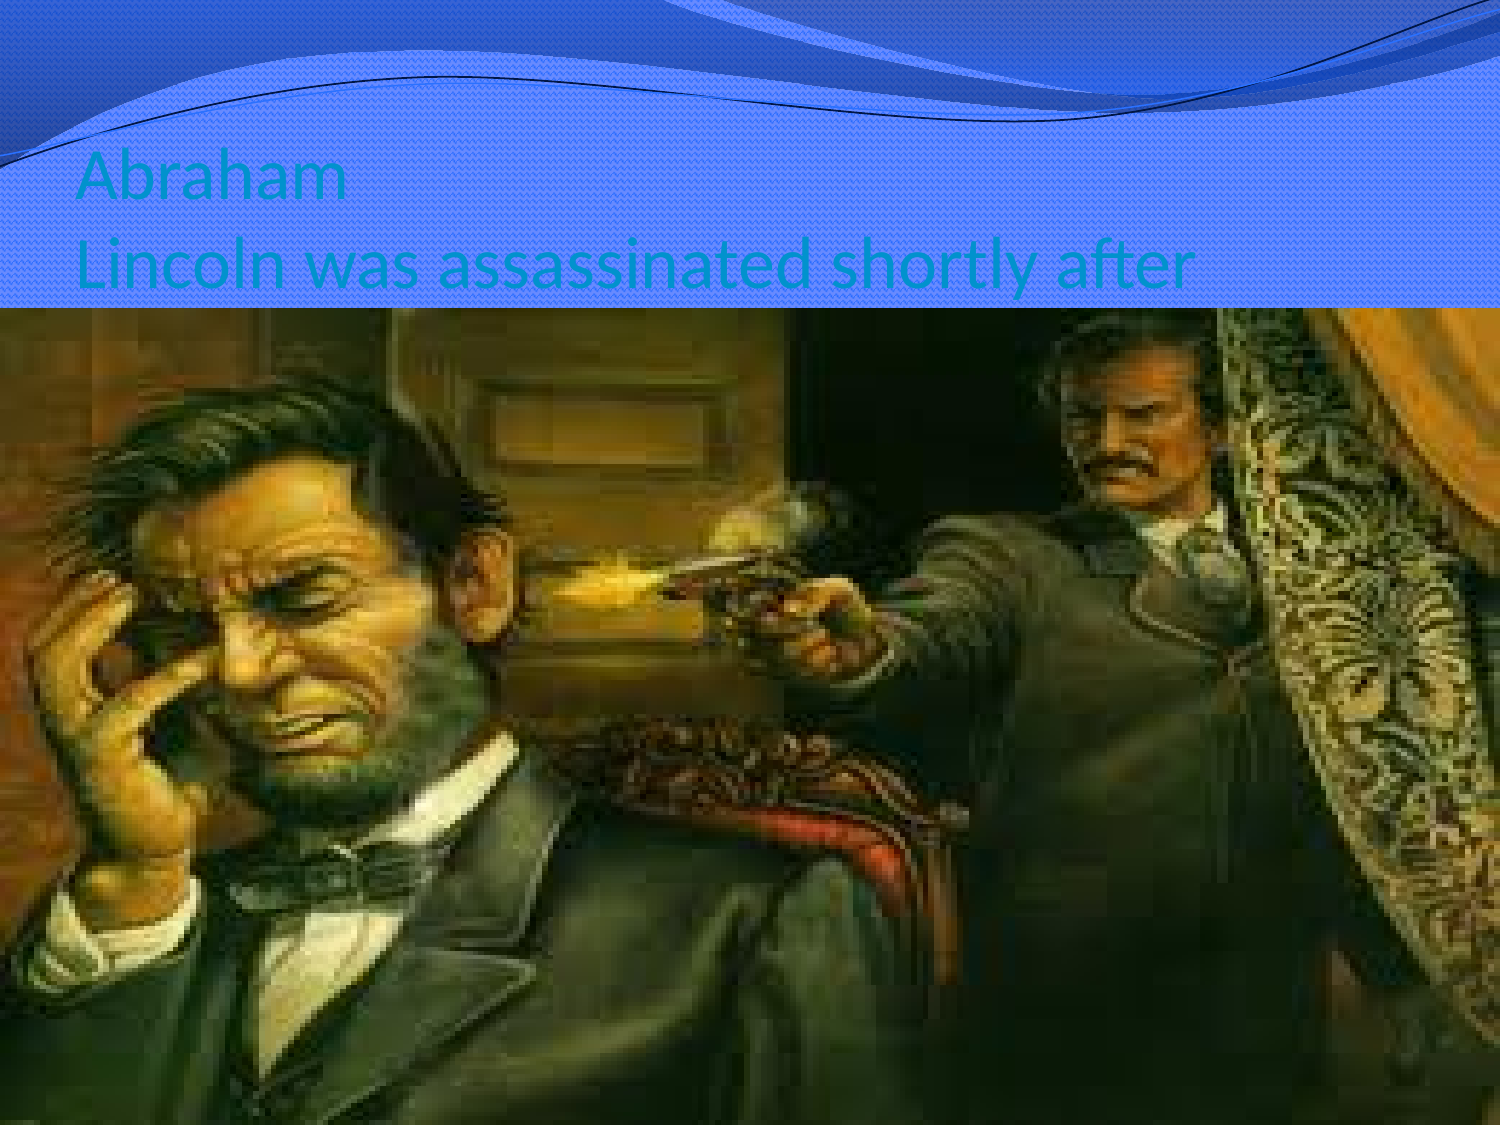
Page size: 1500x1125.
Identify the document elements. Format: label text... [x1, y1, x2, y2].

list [0, 308, 1500, 1125]
title Abraham Lincoln was assassinated shortly after [75, 115, 1425, 303]
